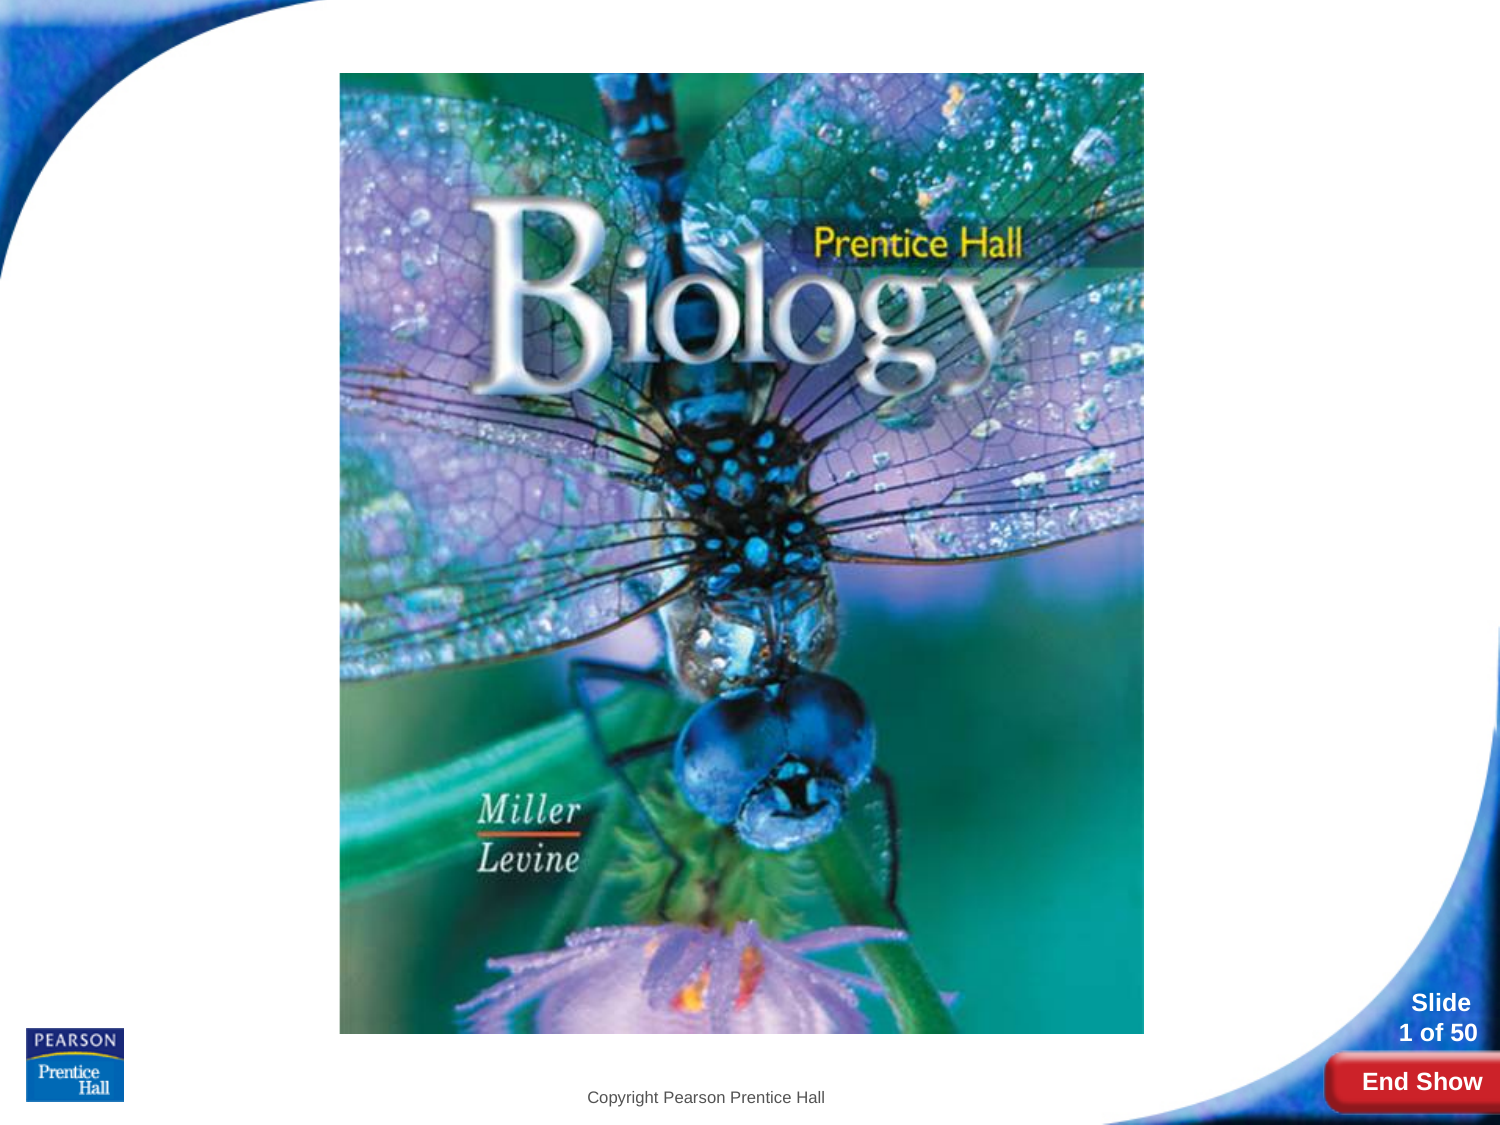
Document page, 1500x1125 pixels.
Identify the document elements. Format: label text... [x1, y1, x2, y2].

picture [0, 0, 1500, 1125]
title Biology [268, 0, 1344, 207]
footer Copyright Pearson Prentice Hall [468, 1078, 945, 1105]
